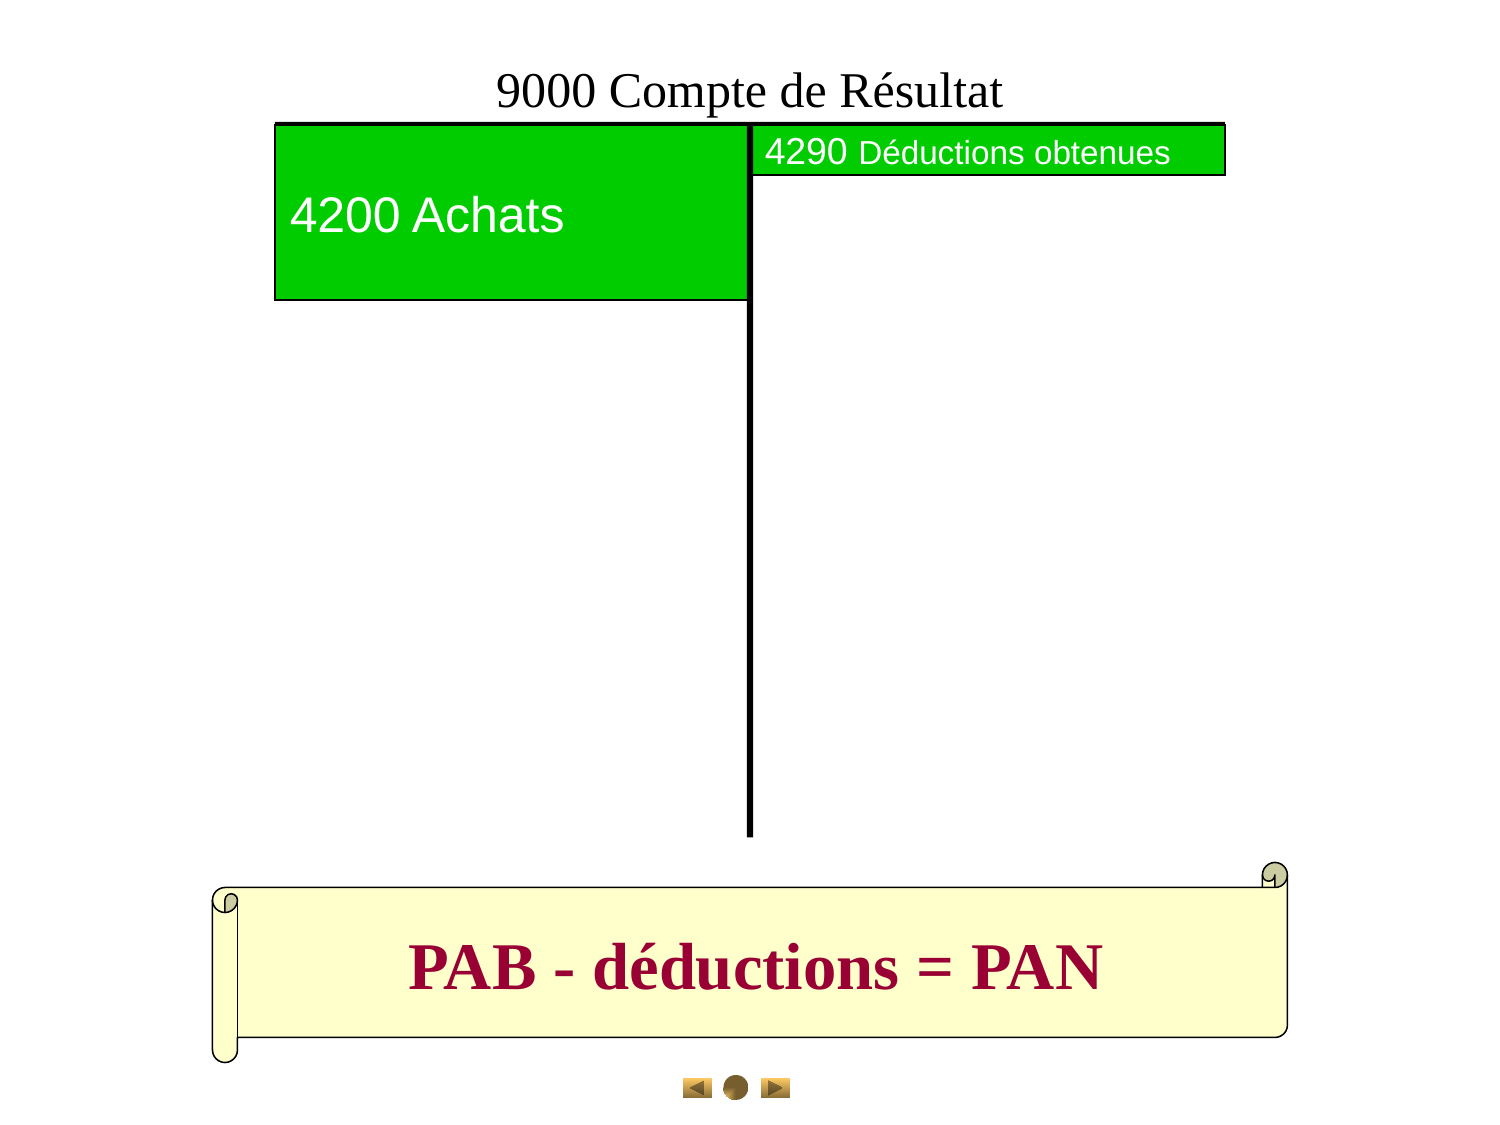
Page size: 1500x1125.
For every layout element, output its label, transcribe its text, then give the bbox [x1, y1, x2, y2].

text_box PAB - déductions = PAN [212, 862, 1288, 1063]
text_box 4200 Achats [275, 125, 750, 300]
text_box 9000 Compte de Résultat [275, 49, 1225, 125]
text_box 4290 Déductions obtenues [751, 125, 1225, 175]
